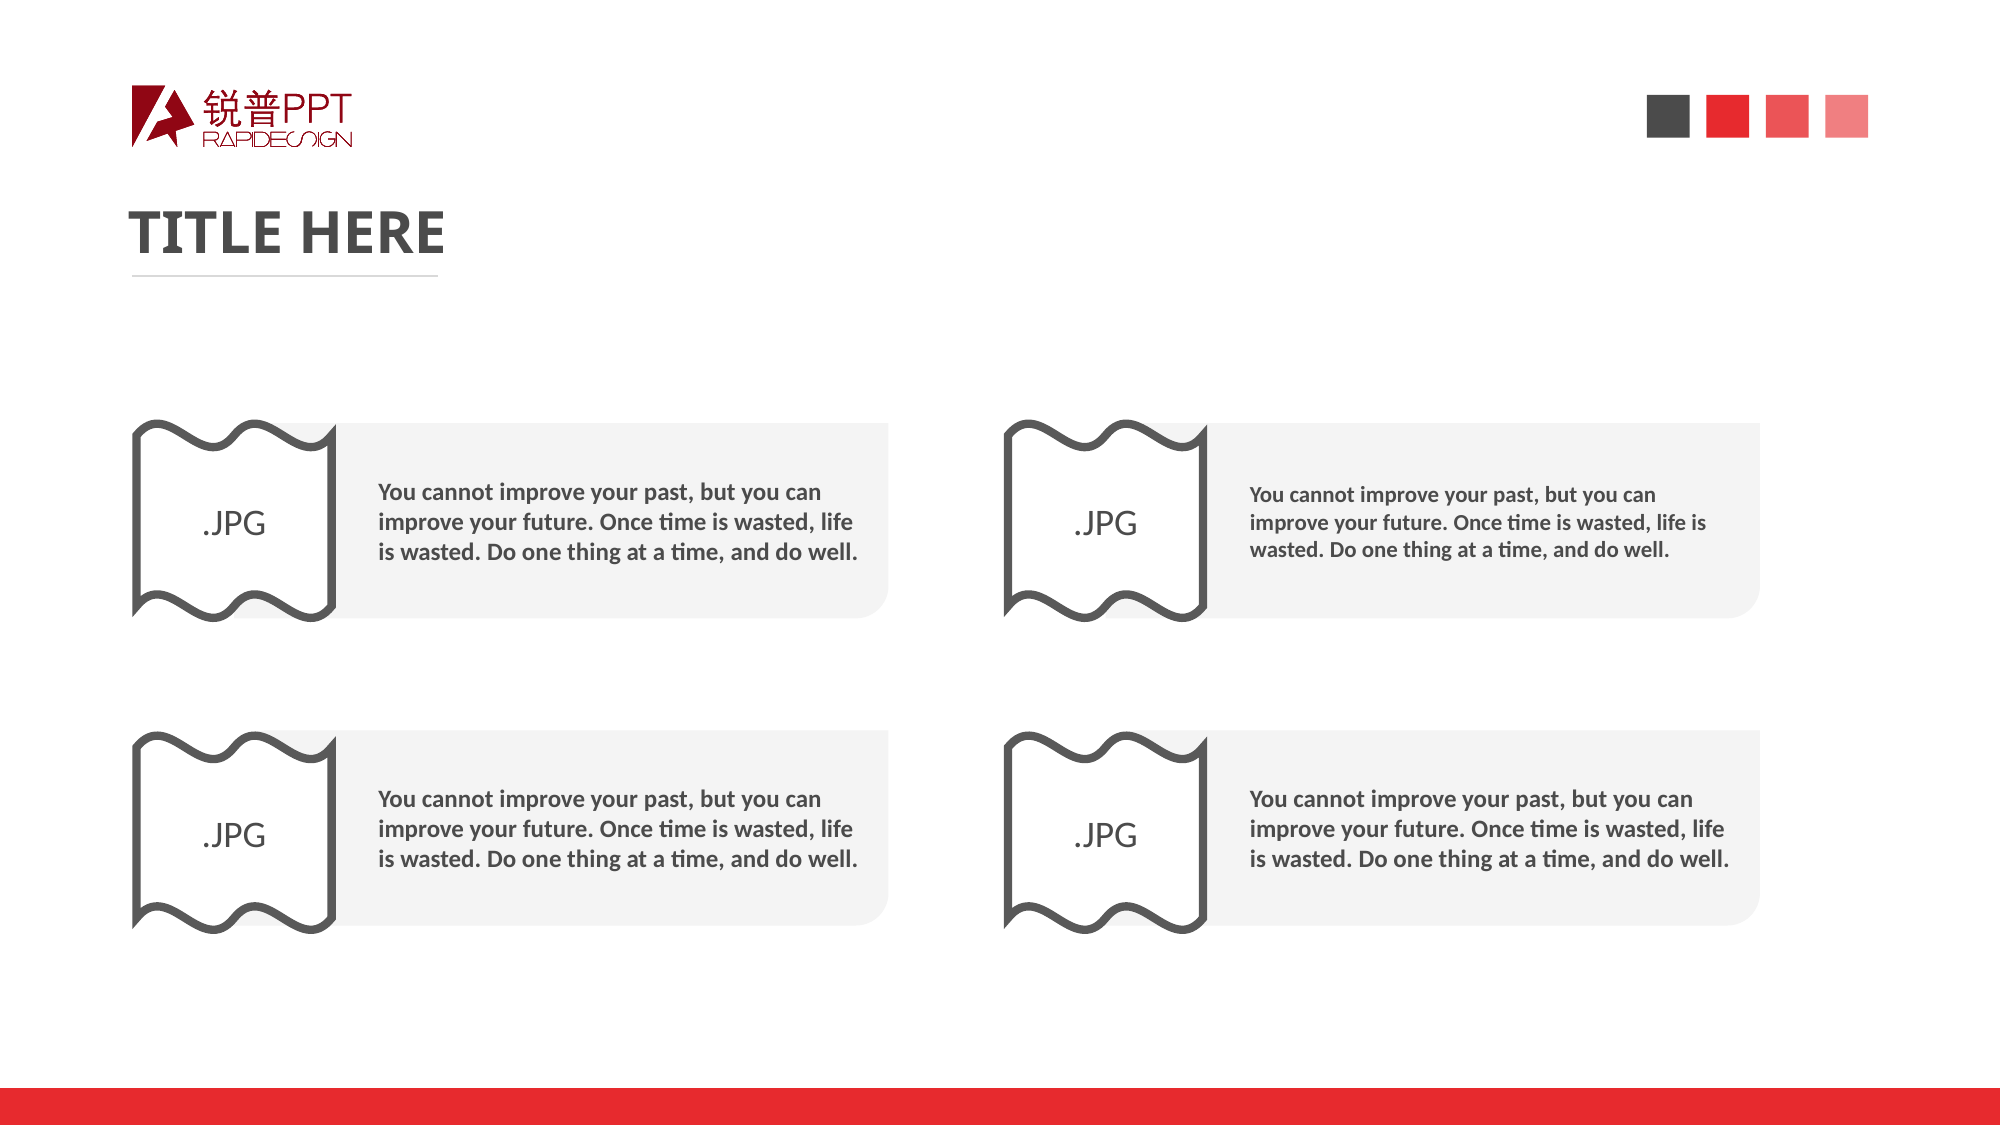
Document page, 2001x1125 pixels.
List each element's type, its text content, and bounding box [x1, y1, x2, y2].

text_box [0, 1087, 2000, 1125]
text_box You cannot improve your past, but you can improve your future. Once time is wasted, life is wasted. Do one thing at a time, and do well. [247, 729, 890, 927]
text_box TITLE HERE [112, 187, 462, 273]
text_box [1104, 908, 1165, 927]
text_box You cannot improve your past, but you can improve your future. Once time is wasted, life is wasted. Do one thing at a time, and do well. [1104, 421, 1761, 620]
text_box [1765, 94, 1810, 139]
text_box .JPG [186, 802, 282, 863]
text_box .JPG [186, 490, 282, 551]
picture [131, 85, 352, 148]
text_box .JPG [1058, 802, 1153, 863]
text_box [1705, 94, 1750, 139]
text_box [1824, 94, 1869, 139]
text_box [135, 734, 333, 931]
text_box .JPG [1058, 490, 1153, 551]
text_box [1006, 422, 1205, 619]
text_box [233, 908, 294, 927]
text_box You cannot improve your past, but you can improve your future. Once time is wasted, life is wasted. Do one thing at a time, and do well. [1119, 729, 1761, 927]
text_box [135, 422, 333, 619]
text_box You cannot improve your past, but you can improve your future. Once time is wasted, life is wasted. Do one thing at a time, and do well. [233, 421, 890, 620]
text_box [1006, 734, 1205, 931]
text_box [1646, 94, 1691, 139]
